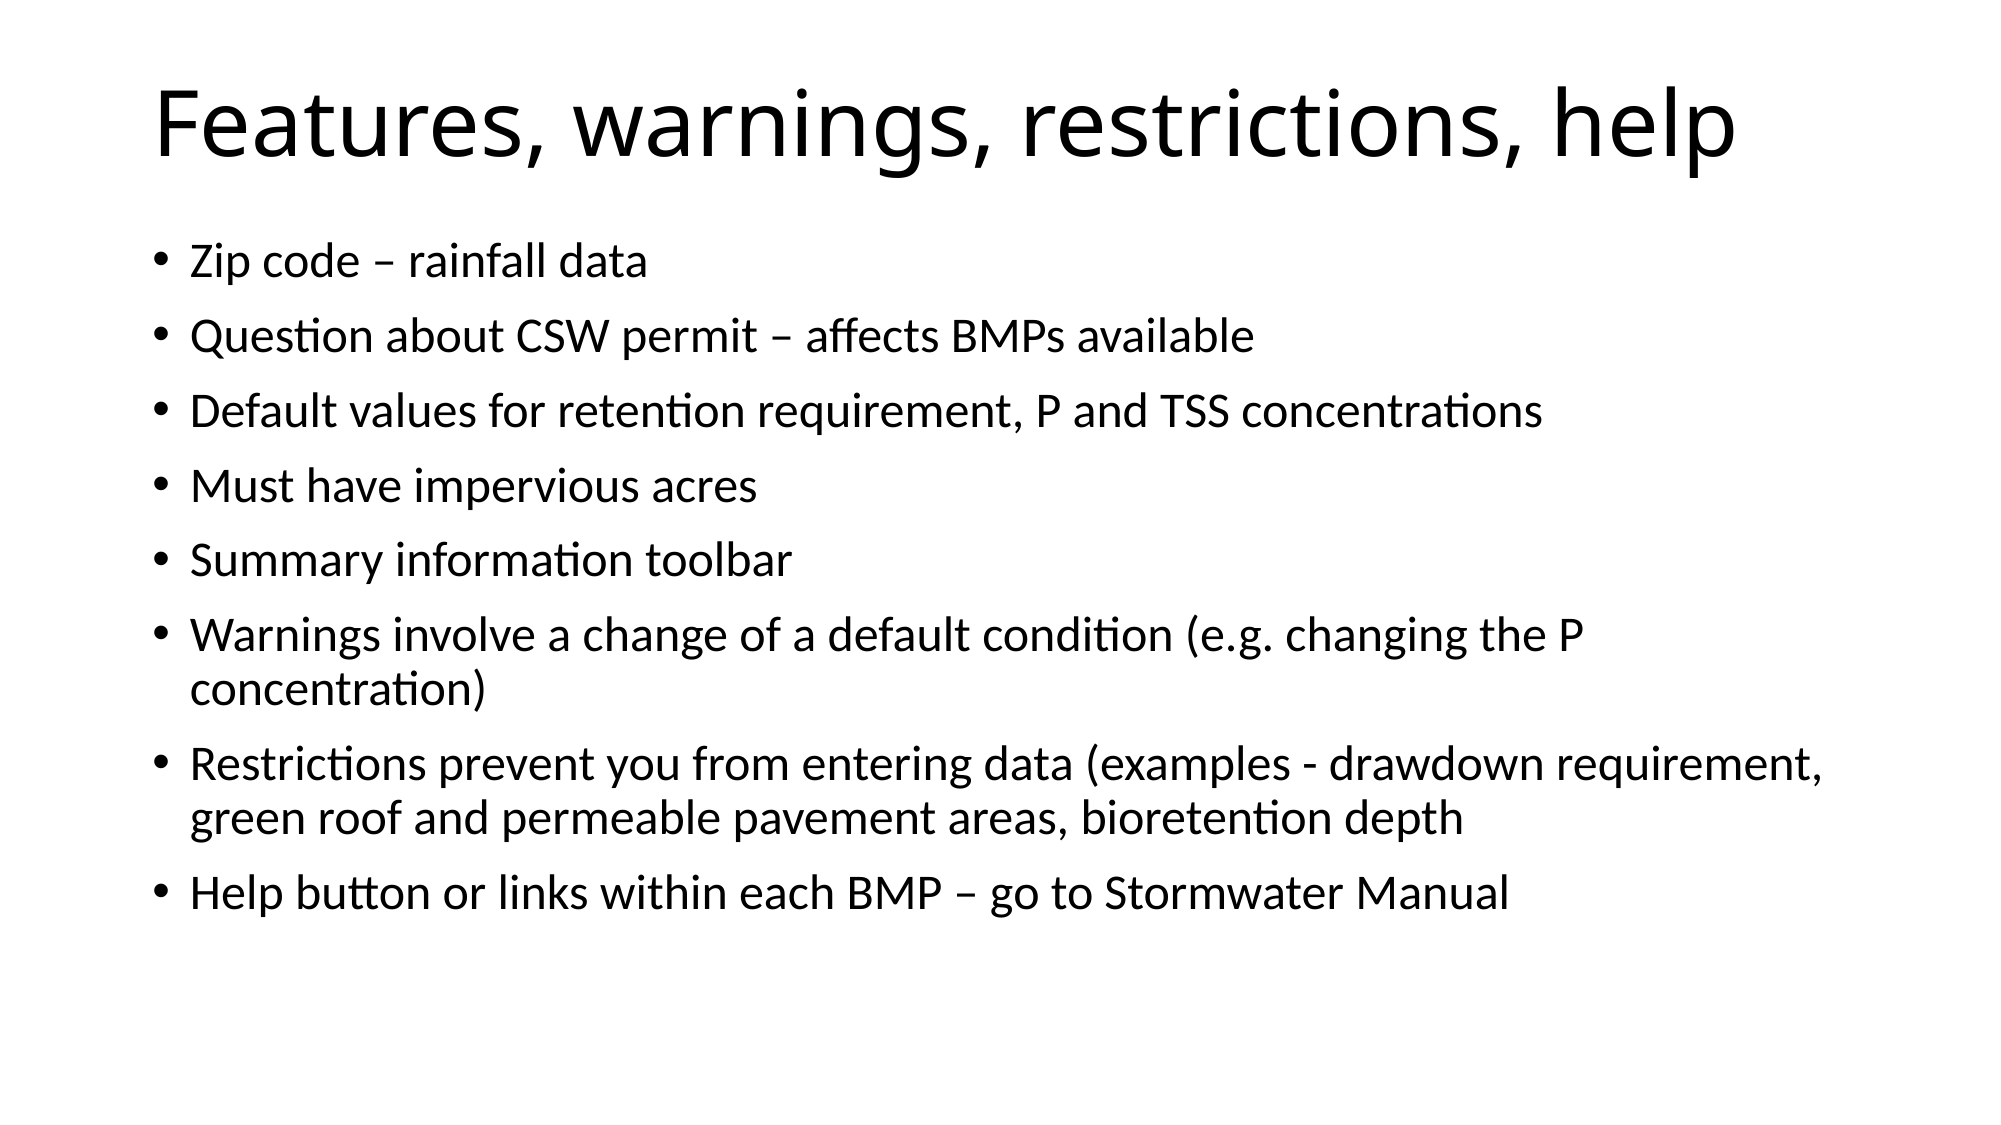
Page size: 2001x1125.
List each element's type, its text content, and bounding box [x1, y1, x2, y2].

list Zip code – rainfall data Question about CSW permit – affects BMPs available Default values for retention requirement, P and TSS concentrations Must have impervious acres Summary information toolbar Warnings involve a change of a default condition (e.g. changing the P concentration) Restrictions prevent you from entering data (examples - drawdown requirement, green roof and permeable pavement areas, bioretention depth Help button or links within each BMP – go to Stormwater Manual [137, 226, 1863, 1014]
title Features, warnings, restrictions, help [137, 59, 1863, 193]
